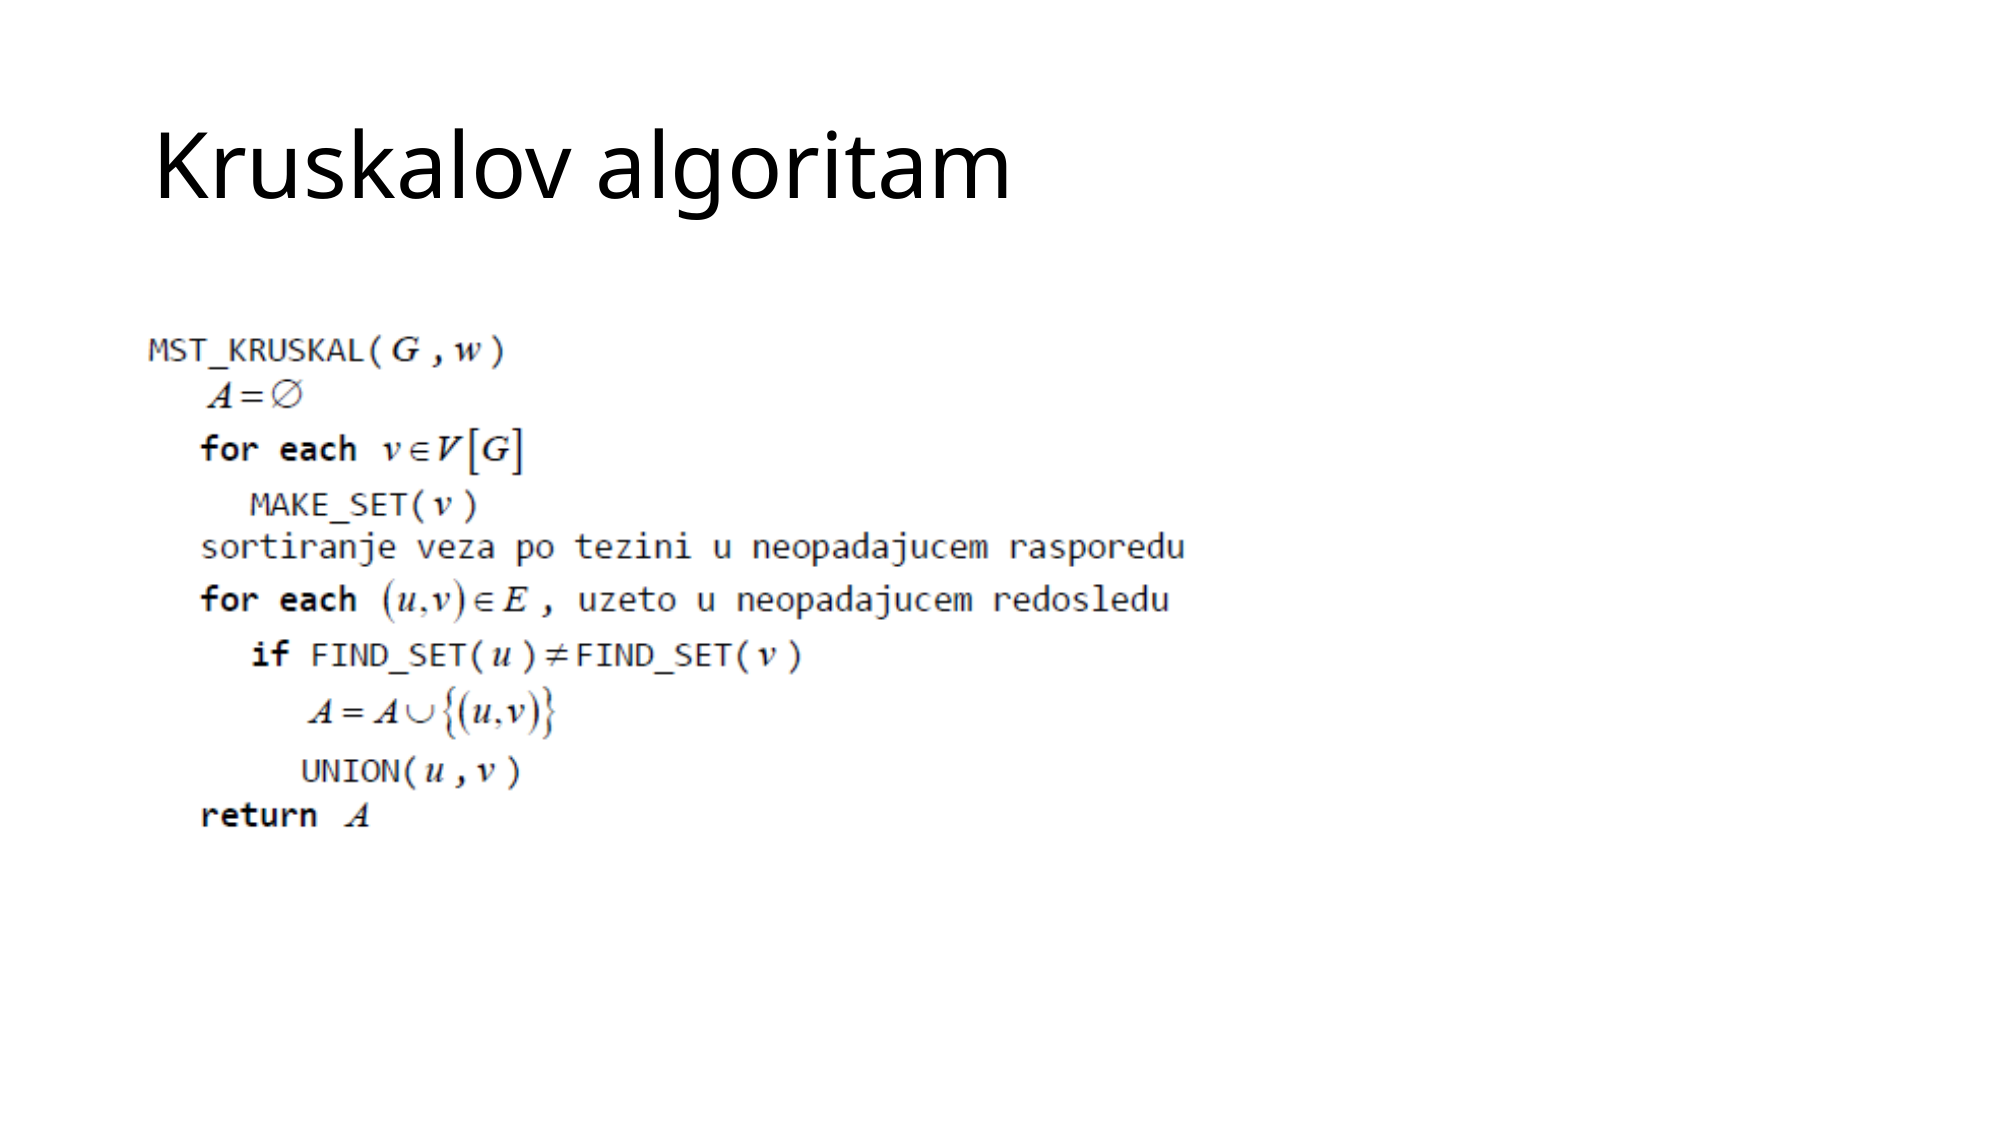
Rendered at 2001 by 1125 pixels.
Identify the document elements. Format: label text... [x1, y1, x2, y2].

picture [137, 323, 1210, 882]
title Kruskalov algoritam [137, 59, 1863, 278]
